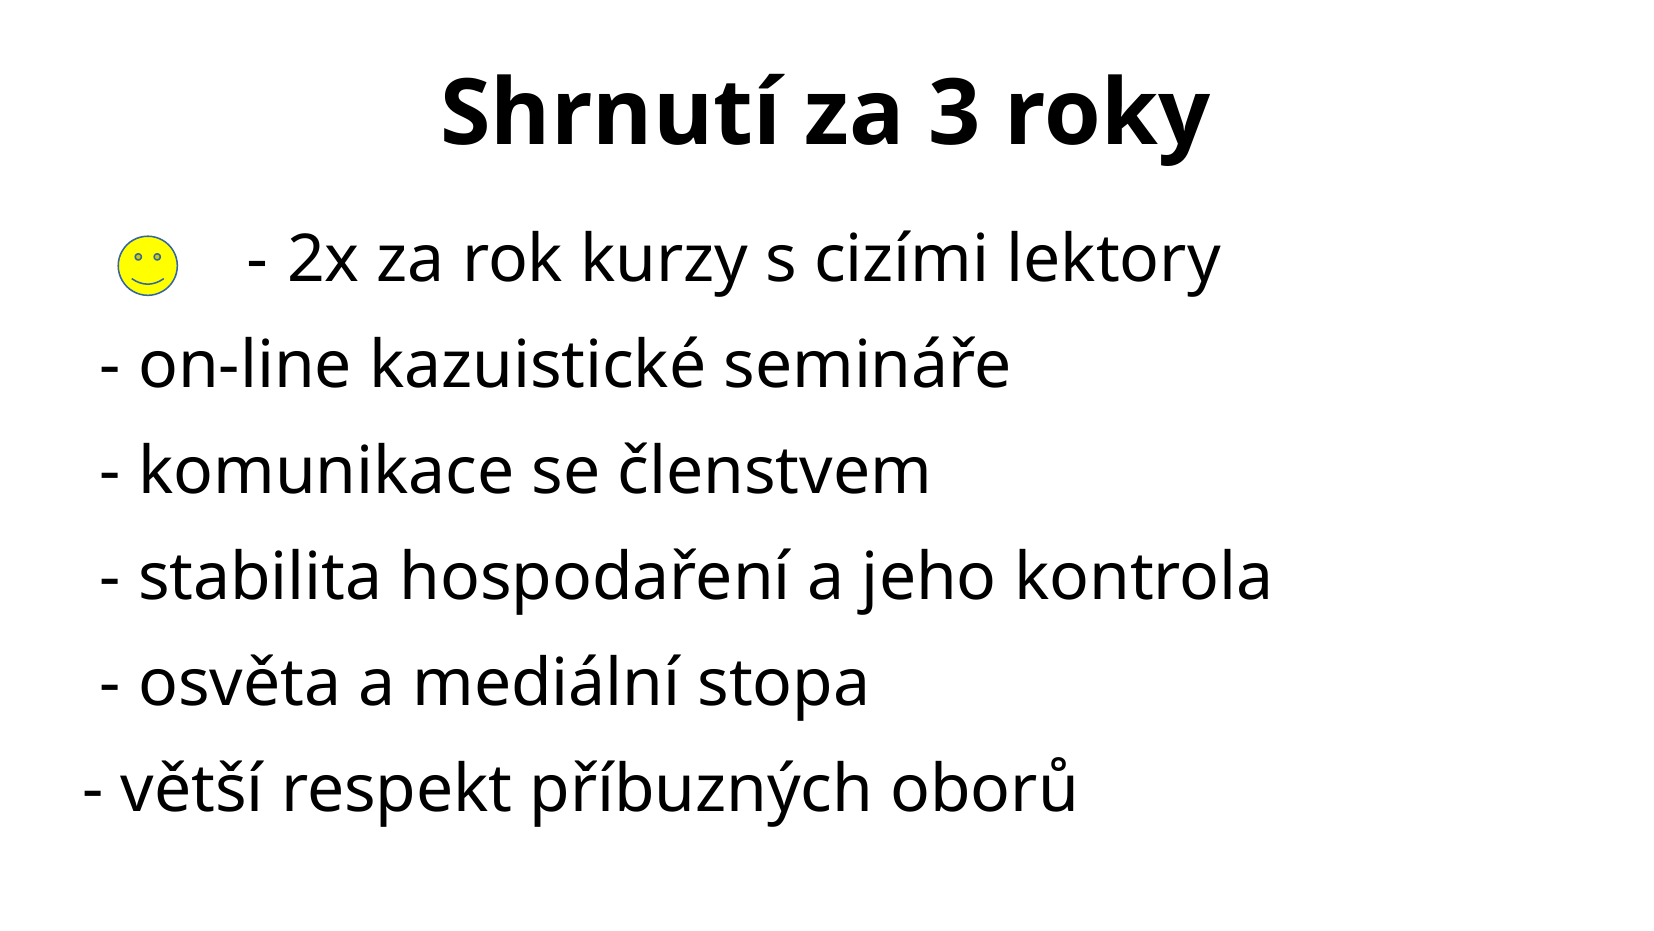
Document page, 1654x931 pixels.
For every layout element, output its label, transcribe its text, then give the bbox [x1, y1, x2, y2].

title Shrnutí za 3 roky [82, 36, 1569, 191]
list - 2x za rok kurzy s cizími lektory - on-line kazuistické semináře - komunikace se členstvem - stabilita hospodaření a jeho kontrola - osvěta a mediální stopa - větší respekt příbuzných oborů [82, 217, 1569, 830]
text_box [118, 236, 178, 296]
